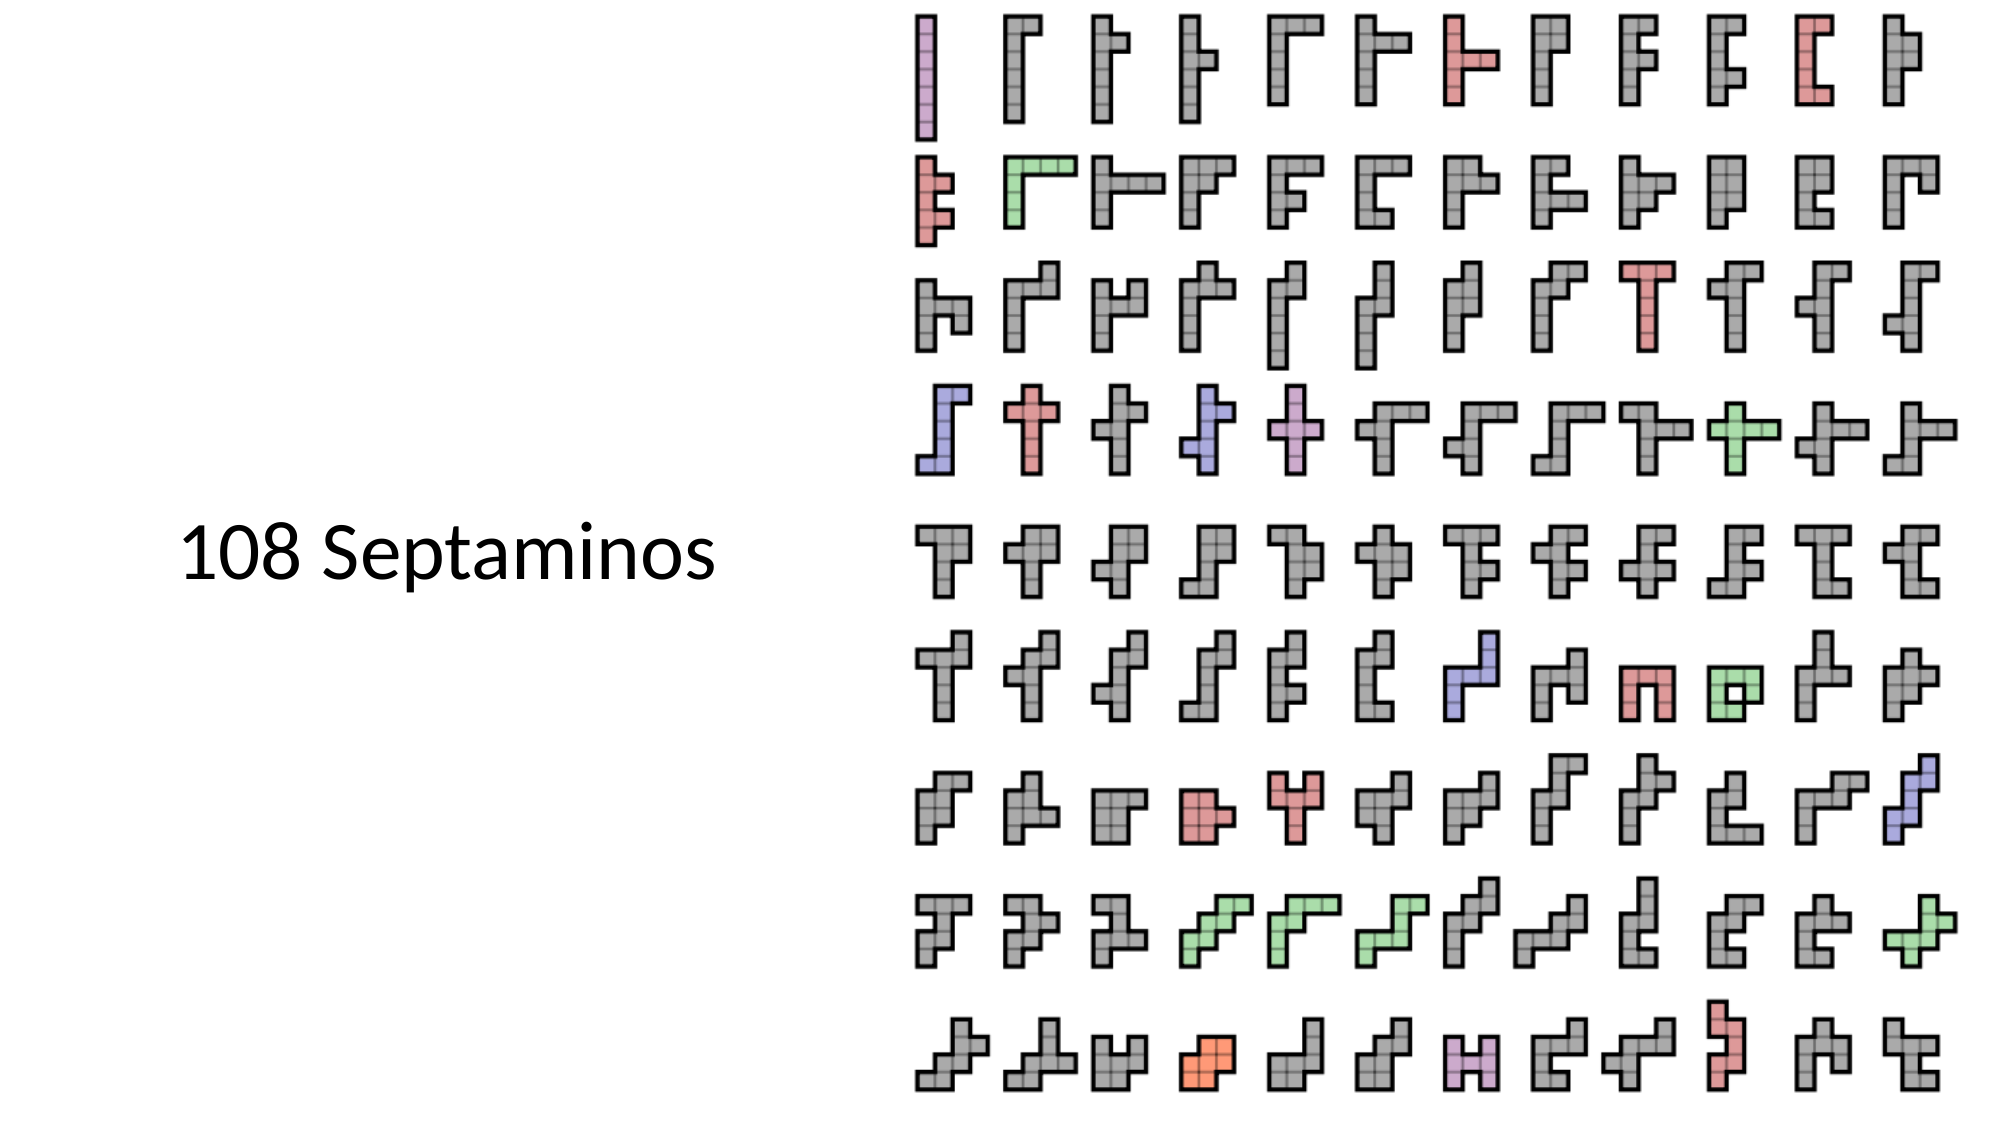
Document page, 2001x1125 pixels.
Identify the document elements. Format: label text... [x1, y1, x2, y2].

text_box 108 Septaminos [161, 489, 754, 605]
picture [899, 0, 1973, 1125]
